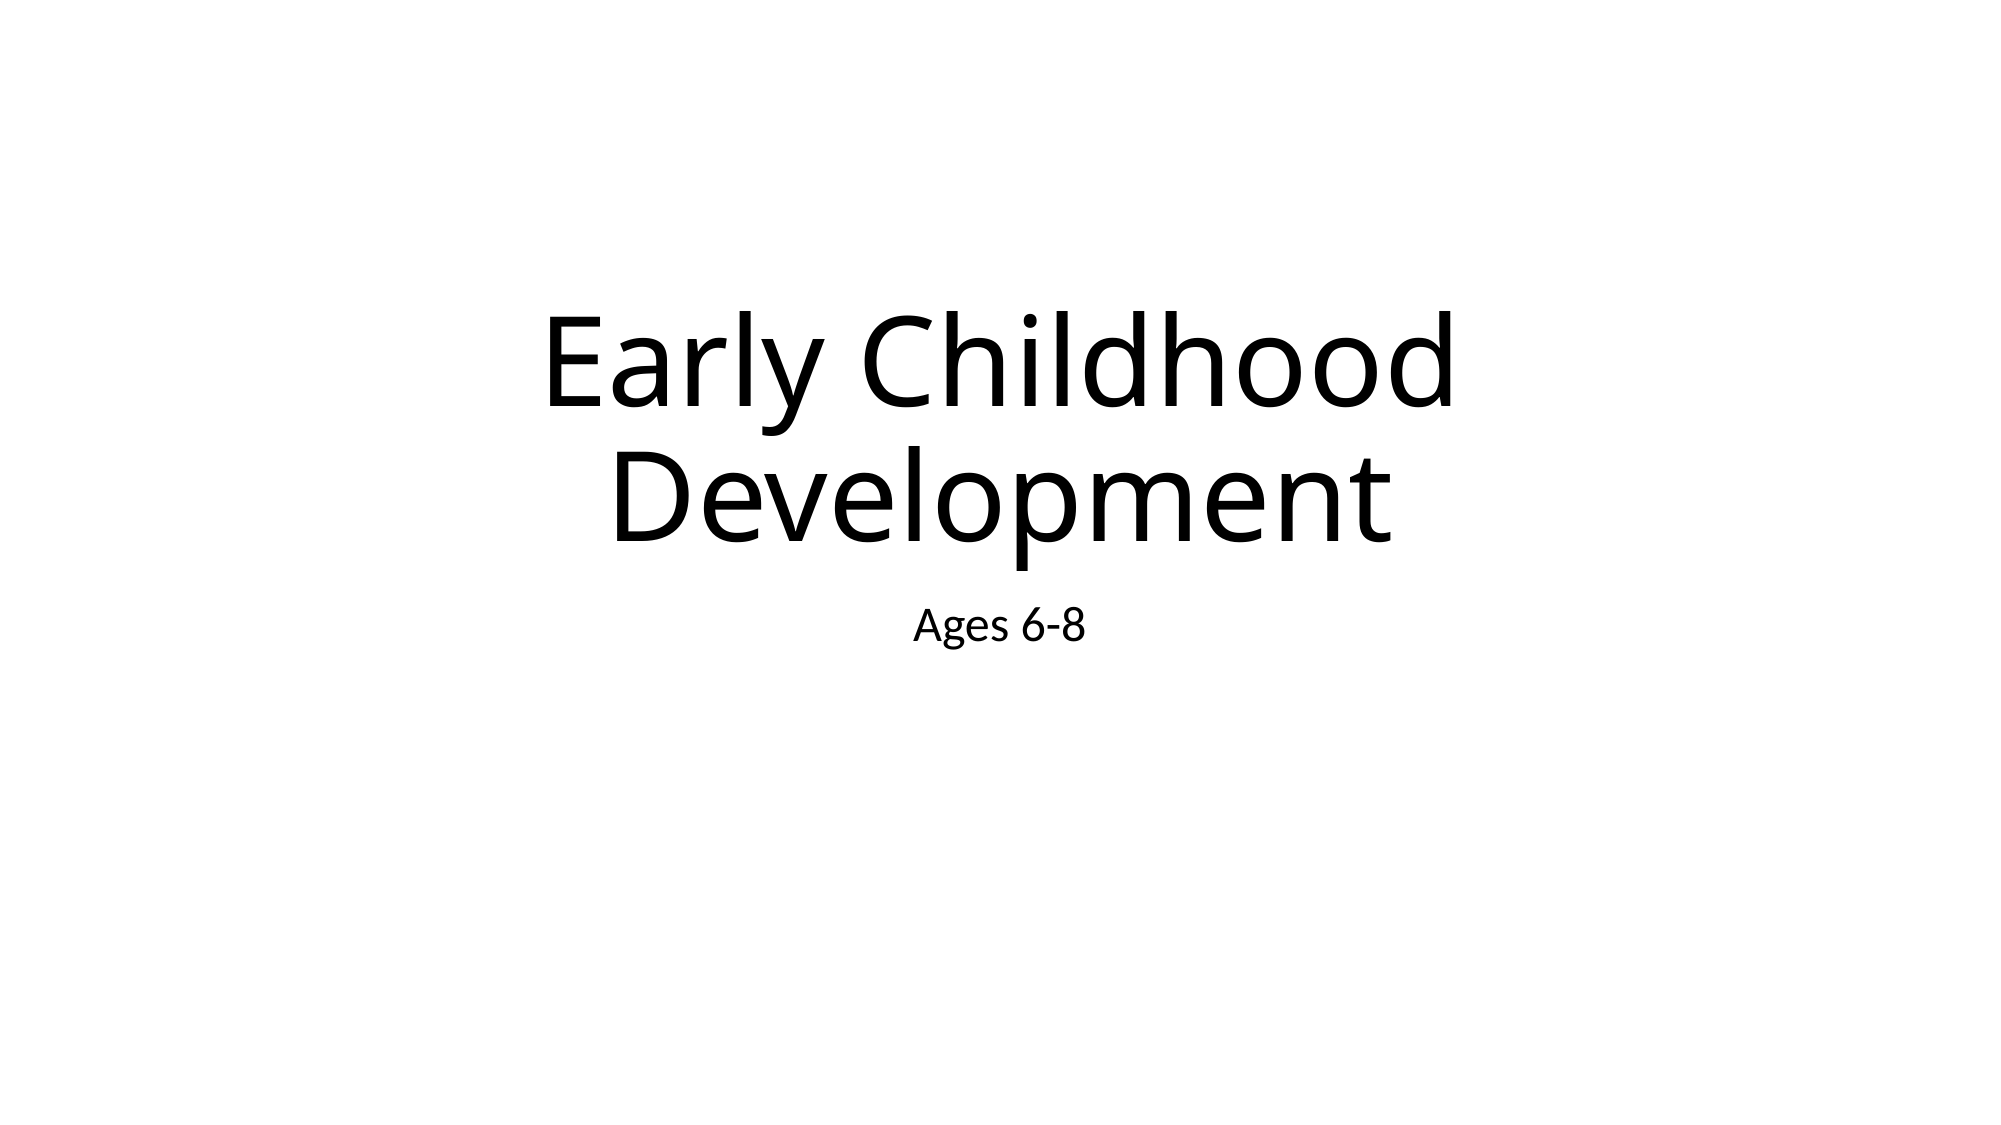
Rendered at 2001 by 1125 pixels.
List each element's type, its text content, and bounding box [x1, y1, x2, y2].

subtitle Ages 6-8 [249, 590, 1750, 863]
title Early Childhood Development [249, 184, 1750, 576]
